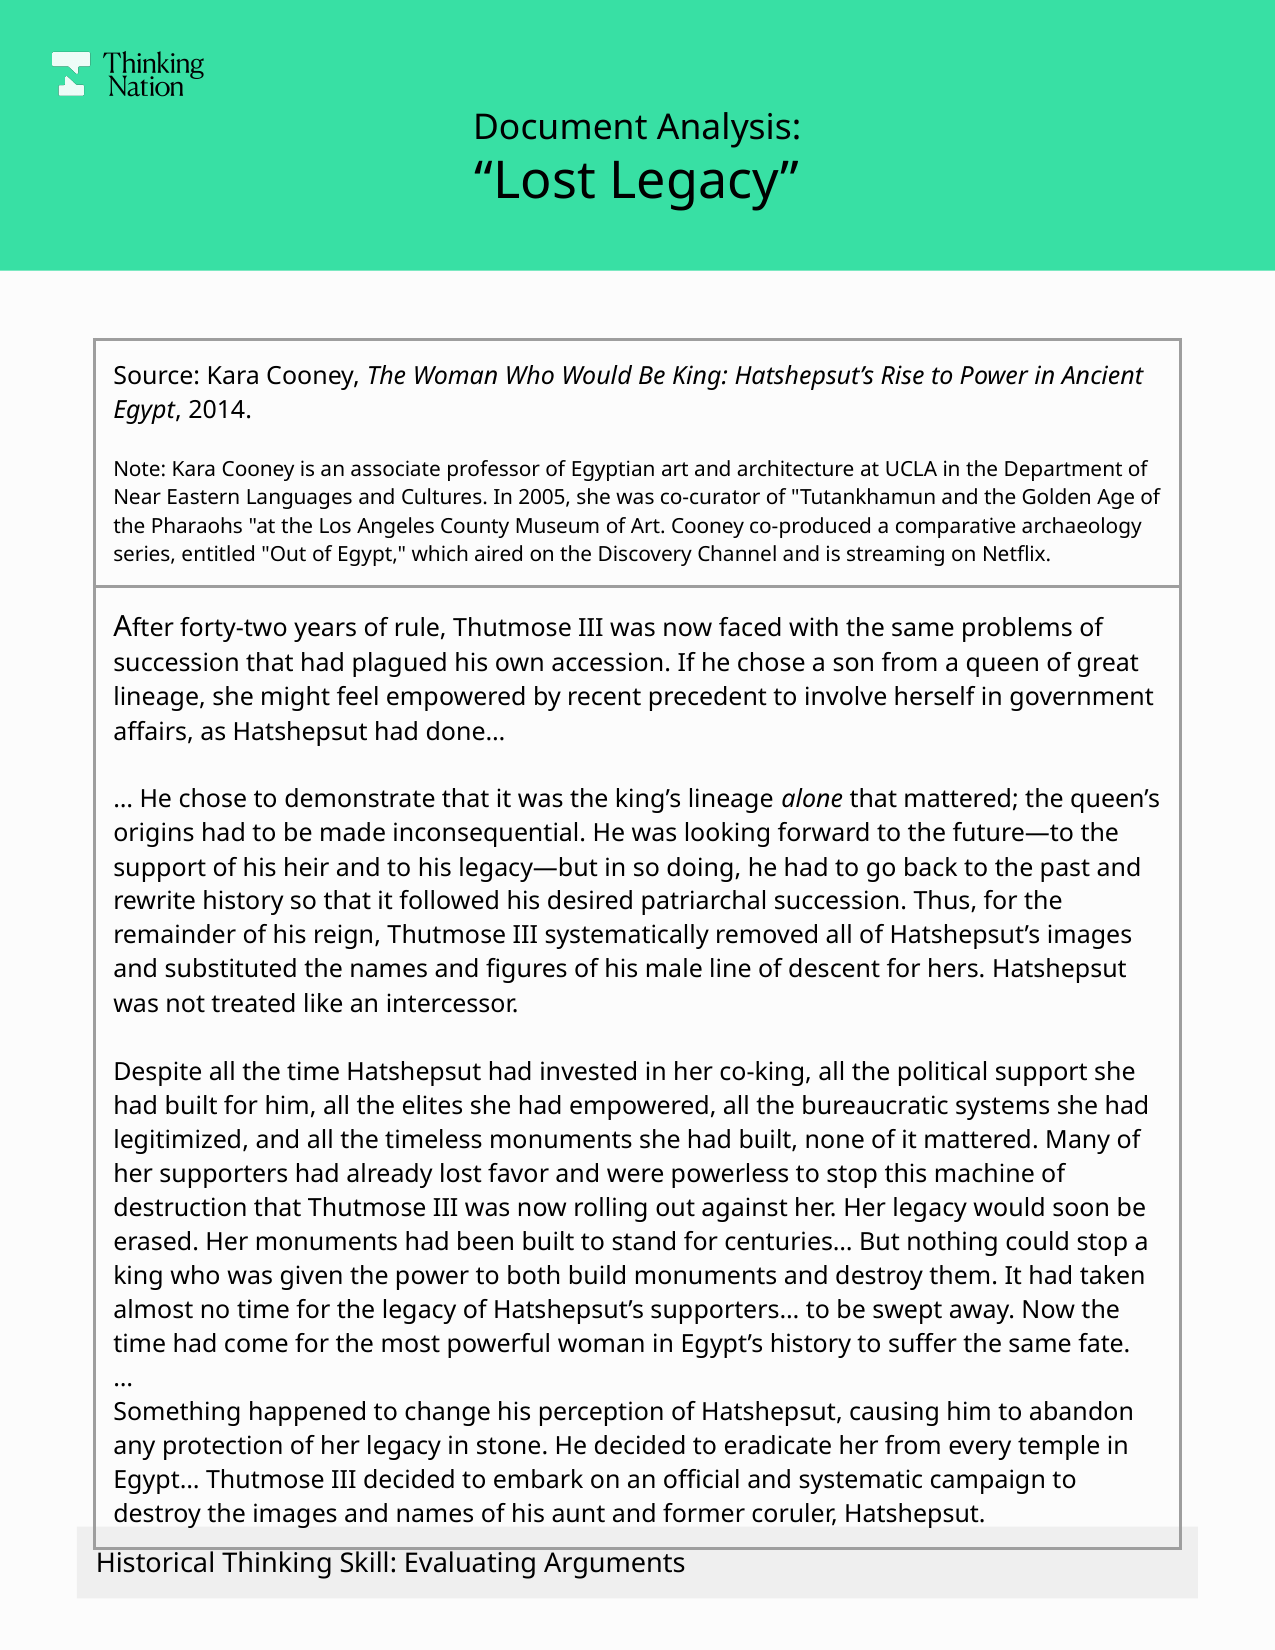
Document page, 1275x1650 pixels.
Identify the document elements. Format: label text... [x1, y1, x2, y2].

text_box Historical Thinking Skill: Evaluating Arguments [76, 1526, 1198, 1599]
table_header Source: Kara Cooney, The Woman Who Would Be King: Hatshepsut’s Rise to Power in Ancient Egypt, 2014. Note: Kara Cooney is an associate professor of Egyptian art and architecture at UCLA in the Department of Near Eastern Languages and Cultures. In 2005, she was co-curator of "Tutankhamun and the Golden Age of the Pharaohs "at the Los Angeles County Museum of Art. Cooney co-produced a comparative archaeology series, entitled "Out of Egypt," which aired on the Discovery Channel and is streaming on Netflix. [96, 341, 1179, 585]
text_box Document Analysis: “Lost Legacy” [0, 0, 1275, 271]
table_cell After forty-two years of rule, Thutmose III was now faced with the same problems of succession that had plagued his own accession. If he chose a son from a queen of great lineage, she might feel empowered by recent precedent to involve herself in government affairs, as Hatshepsut had done… … He chose to demonstrate that it was the king’s lineage alone that mattered; the queen’s origins had to be made inconsequential. He was looking forward to the future—to the support of his heir and to his legacy—but in so doing, he had to go back to the past and rewrite history so that it followed his desired patriarchal succession. Thus, for the remainder of his reign, Thutmose III systematically removed all of Hatshepsut’s images and substituted the names and figures of his male line of descent for hers. Hatshepsut was not treated like an intercessor. Despite all the time Hatshepsut had invested in her co-king, all the political support she had built for him, all the elites she had empowered, all the bureaucratic systems she had legitimized, and all the timeless monuments she had built, none of it mattered. Many of her supporters had already lost favor and were powerless to stop this machine of destruction that Thutmose III was now rolling out against her. Her legacy would soon be erased. Her monuments had been built to stand for centuries… But nothing could stop a king who was given the power to both build monuments and destroy them. It had taken almost no time for the legacy of Hatshepsut’s supporters… to be swept away. Now the time had come for the most powerful woman in Egypt’s history to suffer the same fate. … Something happened to change his perception of Hatshepsut, causing him to abandon any protection of her legacy in stone. He decided to eradicate her from every temple in Egypt… Thutmose III decided to embark on an official and systematic campaign to destroy the images and names of his aunt and former coruler, Hatshepsut. [96, 588, 1179, 1547]
picture [35, 37, 210, 110]
